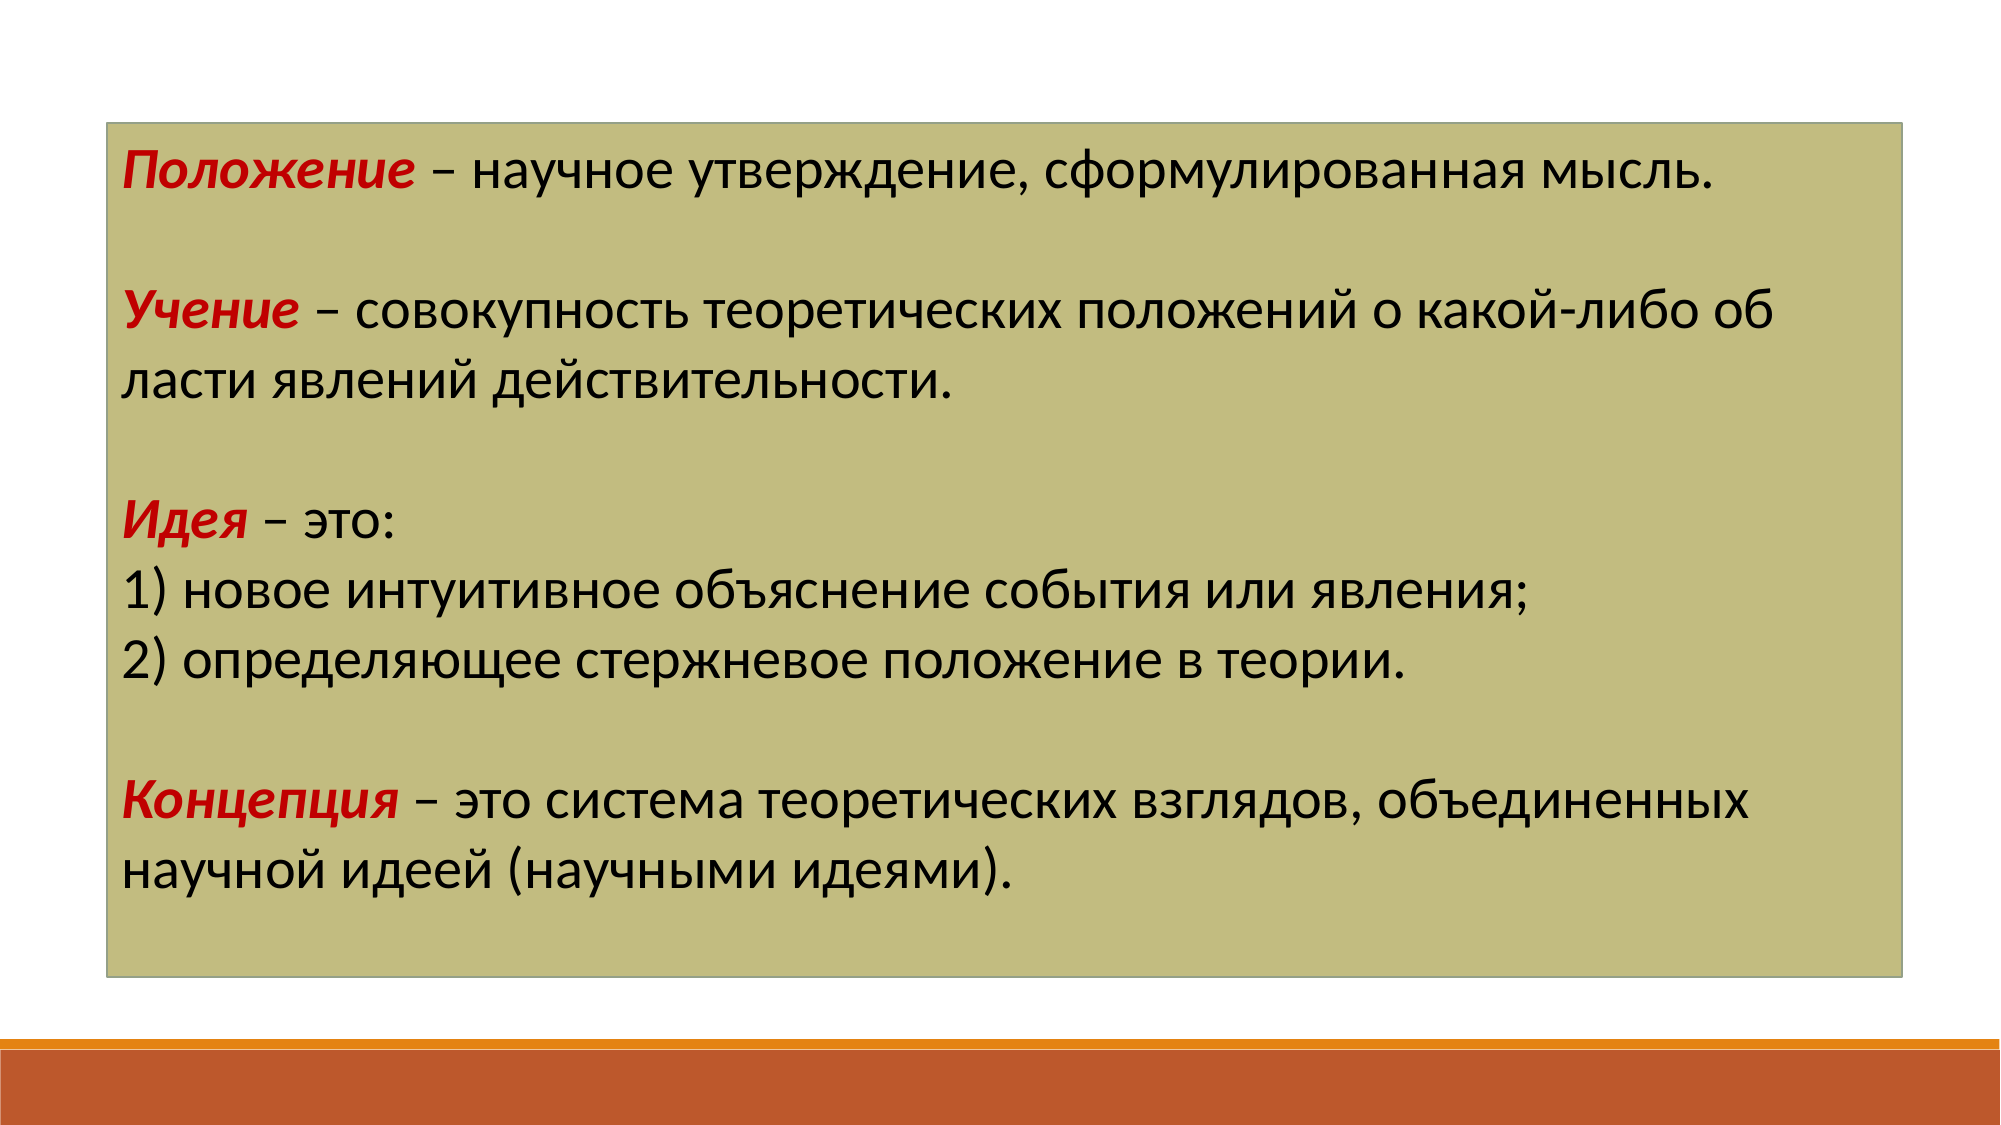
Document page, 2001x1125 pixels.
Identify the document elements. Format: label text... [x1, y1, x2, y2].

text_box Положение – научное утверждение, сформулированная мысль. Учение – совокупность теоретических положений о какой-либо об ласти явлений действительности. Идея – это: 1) новое интуитивное объяснение события или явления; 2) определяющее стержневое положение в теории. Концепция – это система теоретических взглядов, объединенных научной идеей (научными идеями). [106, 122, 1903, 978]
